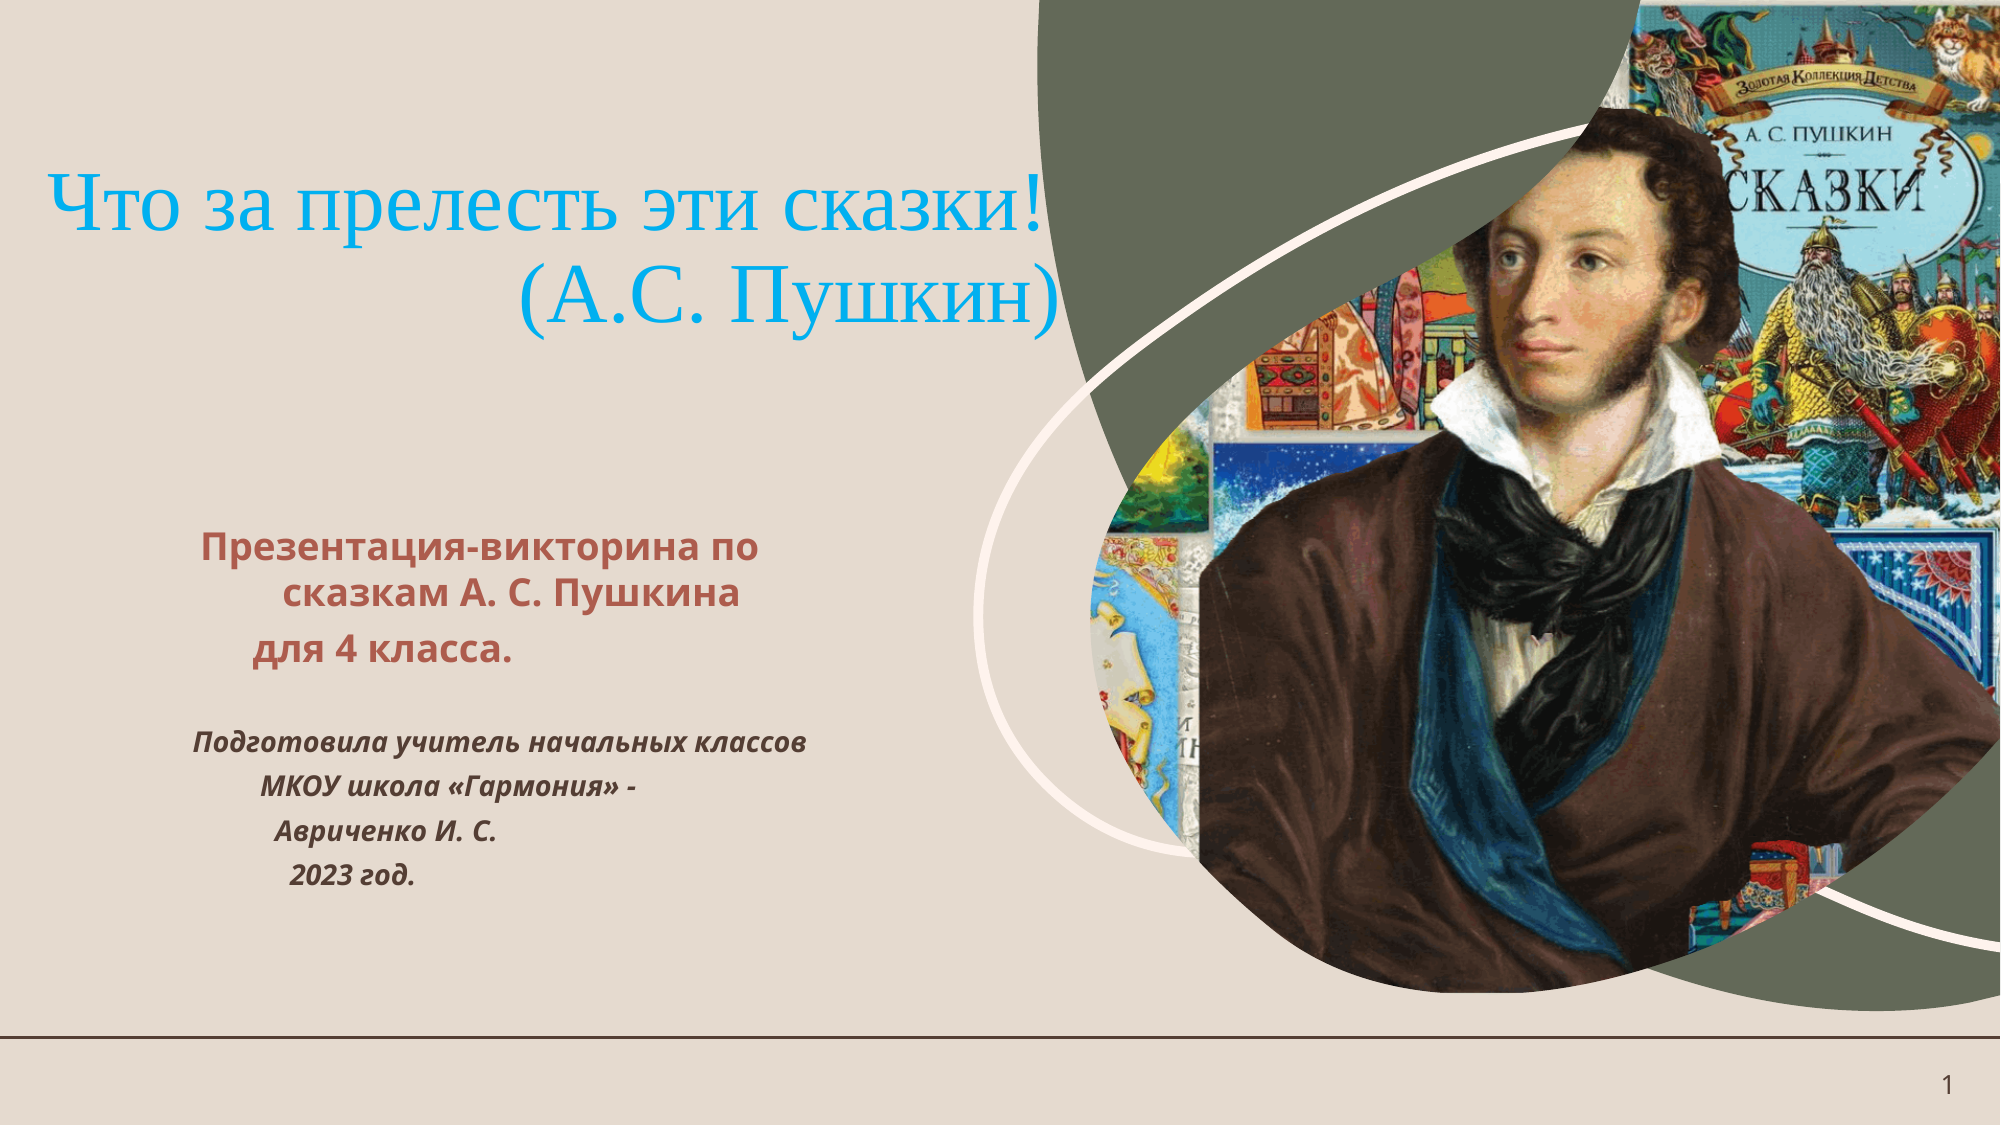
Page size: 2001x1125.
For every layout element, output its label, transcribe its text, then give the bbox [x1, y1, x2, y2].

list Презентация-викторина по сказкам А. С. Пушкина для 4 класса. Подготовила учитель начальных классов МКОУ школа «Гармония» - Авриченко И. С. 2023 год. [177, 514, 845, 904]
title Что за прелесть эти сказки! (А.С. Пушкин) [0, 130, 1090, 349]
slide_number 1 [1808, 1060, 1971, 1112]
picture [1090, 0, 2000, 995]
